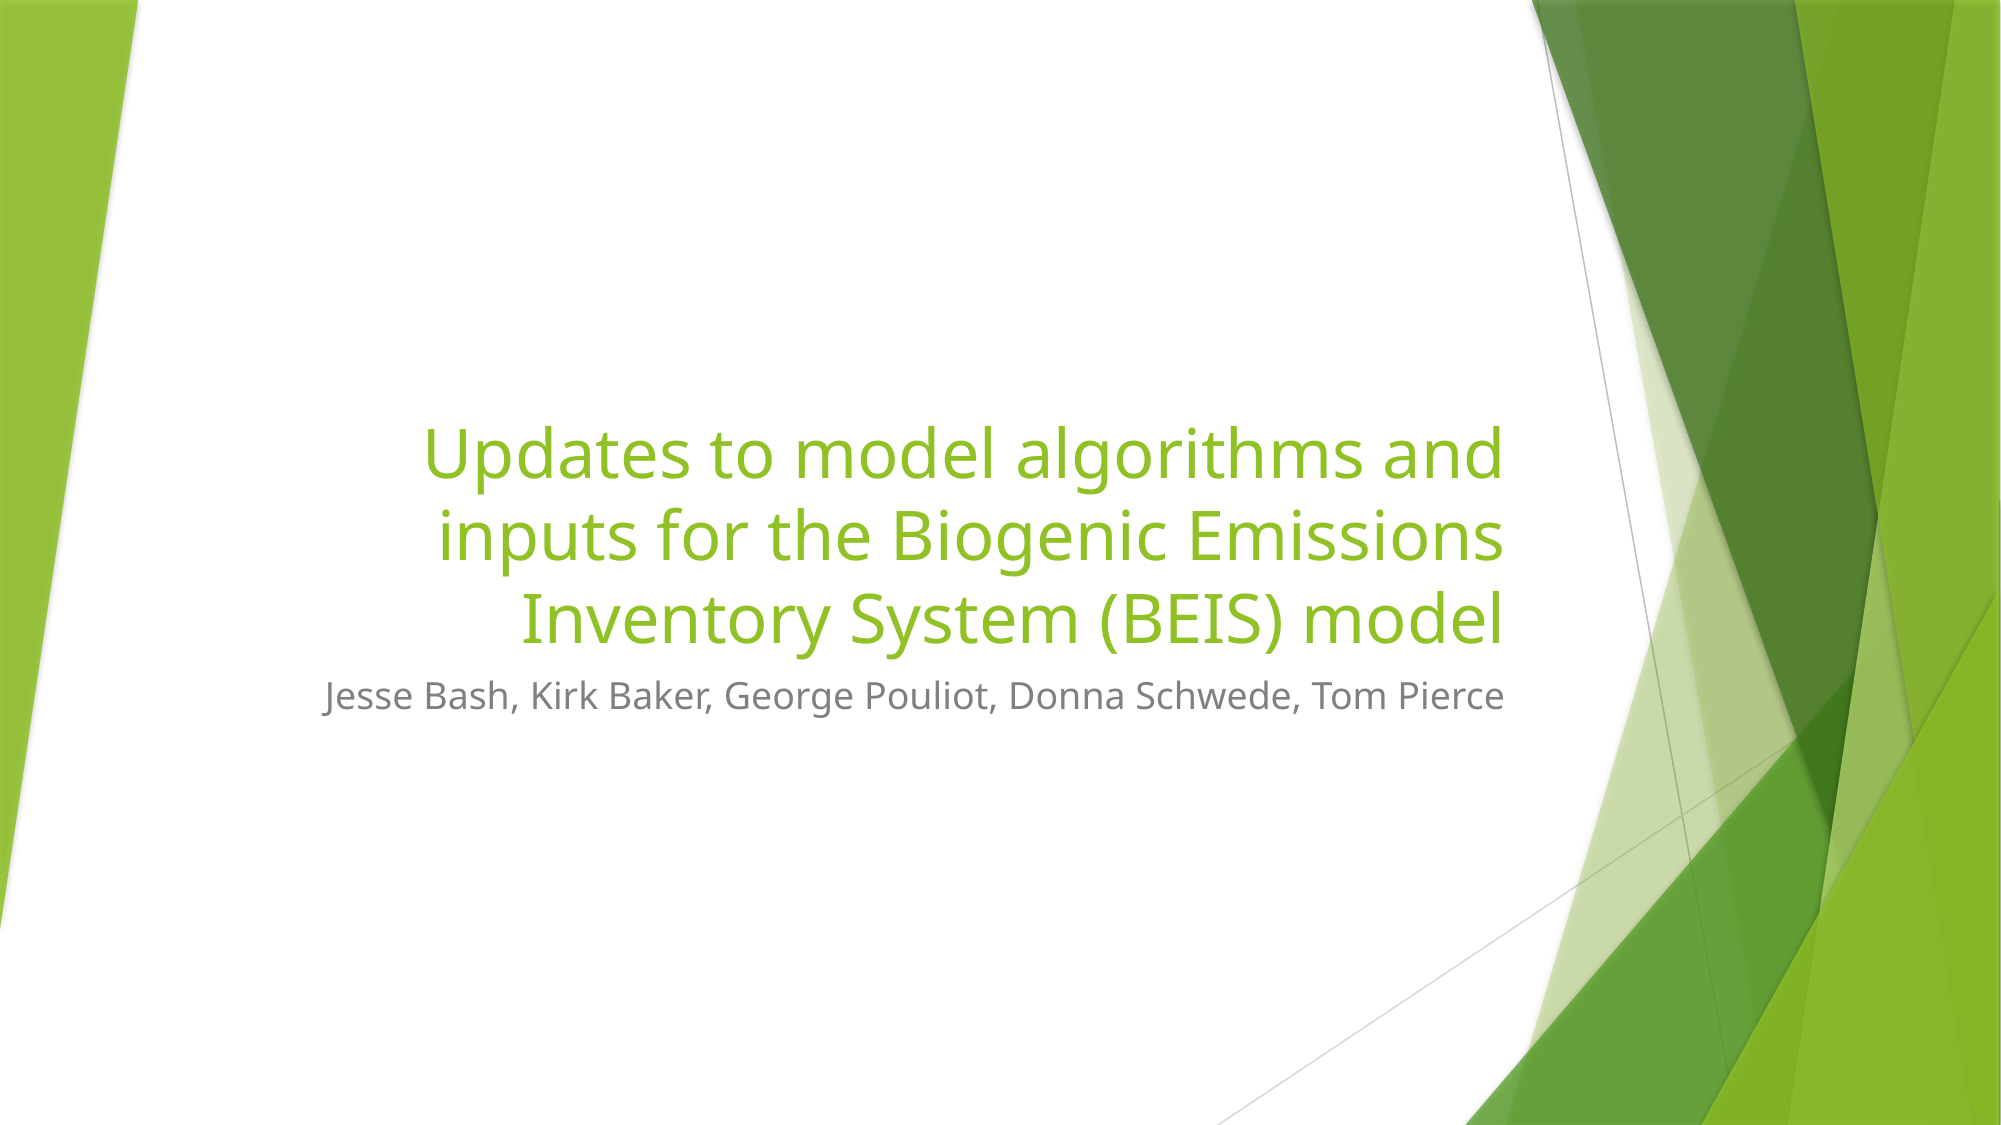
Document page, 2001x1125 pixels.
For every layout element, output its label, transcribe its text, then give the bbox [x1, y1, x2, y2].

subtitle Jesse Bash, Kirk Baker, George Pouliot, Donna Schwede, Tom Pierce [247, 664, 1522, 845]
title Updates to model algorithms and inputs for the Biogenic Emissions Inventory System (BEIS) model [247, 394, 1522, 664]
